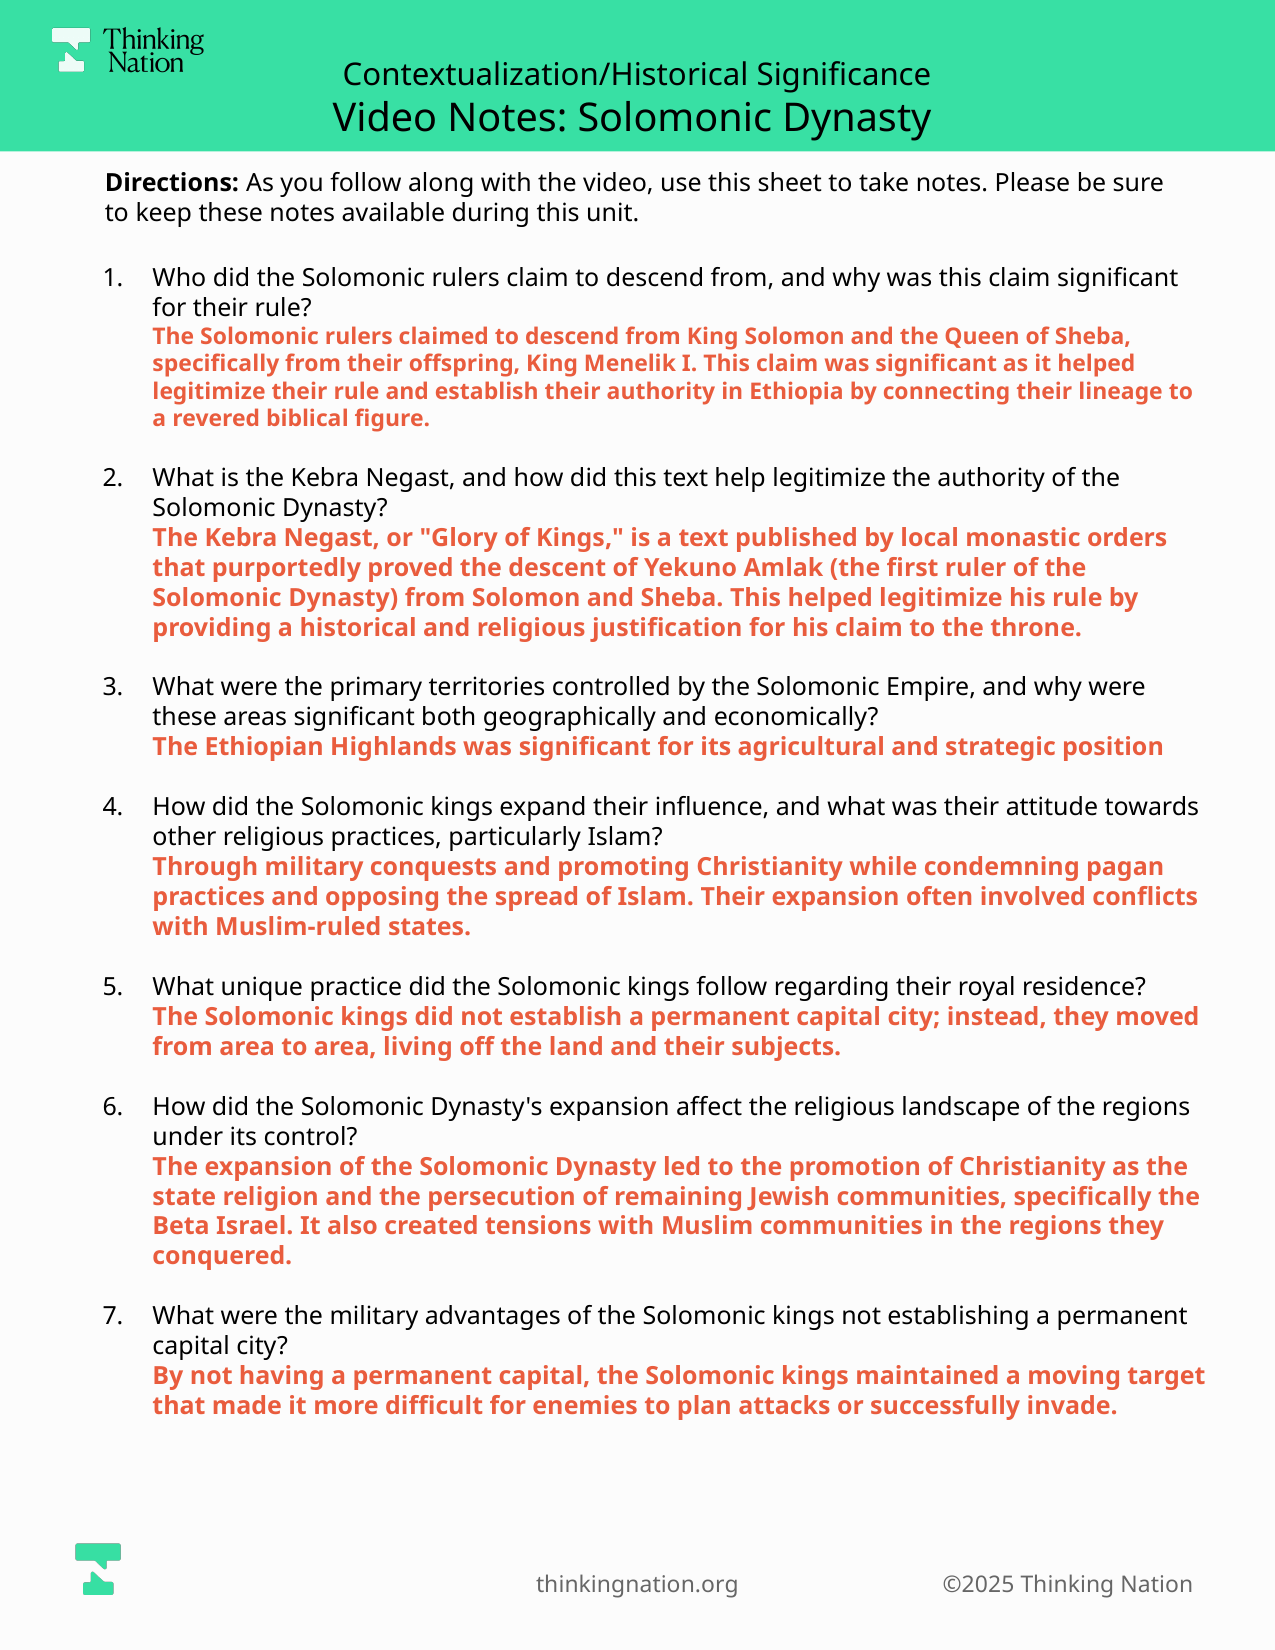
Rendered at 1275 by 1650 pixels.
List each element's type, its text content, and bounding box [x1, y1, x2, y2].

text_box thinkingnation.org [486, 1553, 789, 1605]
picture [62, 1533, 134, 1605]
text_box Directions: As you follow along with the video, use this sheet to take notes. Please be sure to keep these notes available during this unit. [89, 151, 1186, 242]
text_box ©2025 Thinking Nation [907, 1553, 1210, 1605]
text_box Contextualization/Historical Significance Video Notes: Solomonic Dynasty [0, 0, 1275, 152]
text_box Who did the Solomonic rulers claim to descend from, and why was this claim significant for their rule? The Solomonic rulers claimed to descend from King Solomon and the Queen of Sheba, specifically from their offspring, King Menelik I. This claim was significant as it helped legitimize their rule and establish their authority in Ethiopia by connecting their lineage to a revered biblical figure. What is the Kebra Negast, and how did this text help legitimize the authority of the Solomonic Dynasty? The Kebra Negast, or "Glory of Kings," is a text published by local monastic orders that purportedly proved the descent of Yekuno Amlak (the first ruler of the Solomonic Dynasty) from Solomon and Sheba. This helped legitimize his rule by providing a historical and religious justification for his claim to the throne. What were the primary territories controlled by the Solomonic Empire, and why were these areas significant both geographically and economically? The Ethiopian Highlands was significant for its agricultural and strategic position How did the Solomonic kings expand their influence, and what was their attitude towards other religious practices, particularly Islam? Through military conquests and promoting Christianity while condemning pagan practices and opposing the spread of Islam. Their expansion often involved conflicts with Muslim-ruled states. What unique practice did the Solomonic kings follow regarding their royal residence? The Solomonic kings did not establish a permanent capital city; instead, they moved from area to area, living off the land and their subjects. How did the Solomonic Dynasty's expansion affect the religious landscape of the regions under its control? The expansion of the Solomonic Dynasty led to the promotion of Christianity as the state religion and the persecution of remaining Jewish communities, specifically the Beta Israel. It also created tensions with Muslim communities in the regions they conquered. What were the military advantages of the Solomonic kings not establishing a permanent capital city? By not having a permanent capital, the Solomonic kings maintained a moving target that made it more difficult for enemies to plan attacks or successfully invade. [62, 246, 1224, 1435]
picture [35, 13, 210, 87]
